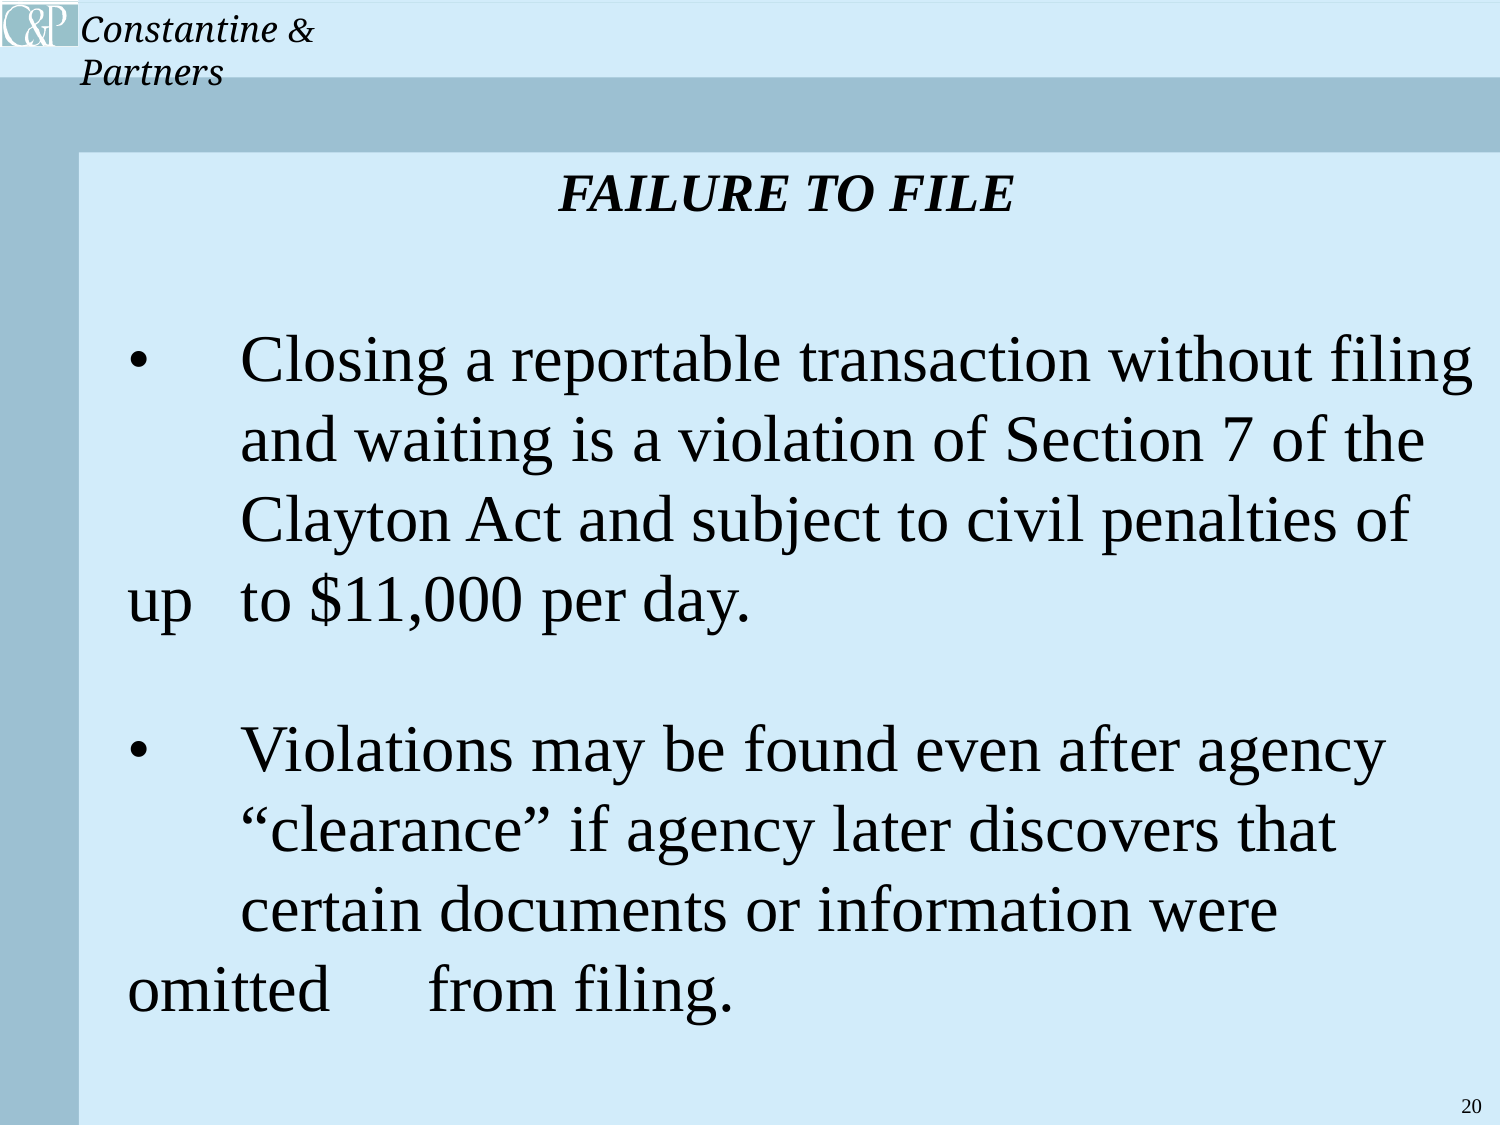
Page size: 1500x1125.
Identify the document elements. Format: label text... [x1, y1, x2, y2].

text_box FAILURE TO FILE [74, 149, 1500, 230]
text_box • Closing a reportable transaction without filing and waiting is a violation of Section 7 of the Clayton Act and subject to civil penalties of up to $11,000 per day. • Violations may be found even after agency “clearance” if agency later discovers that certain documents or information were omitted from filing. [74, 307, 1500, 1033]
